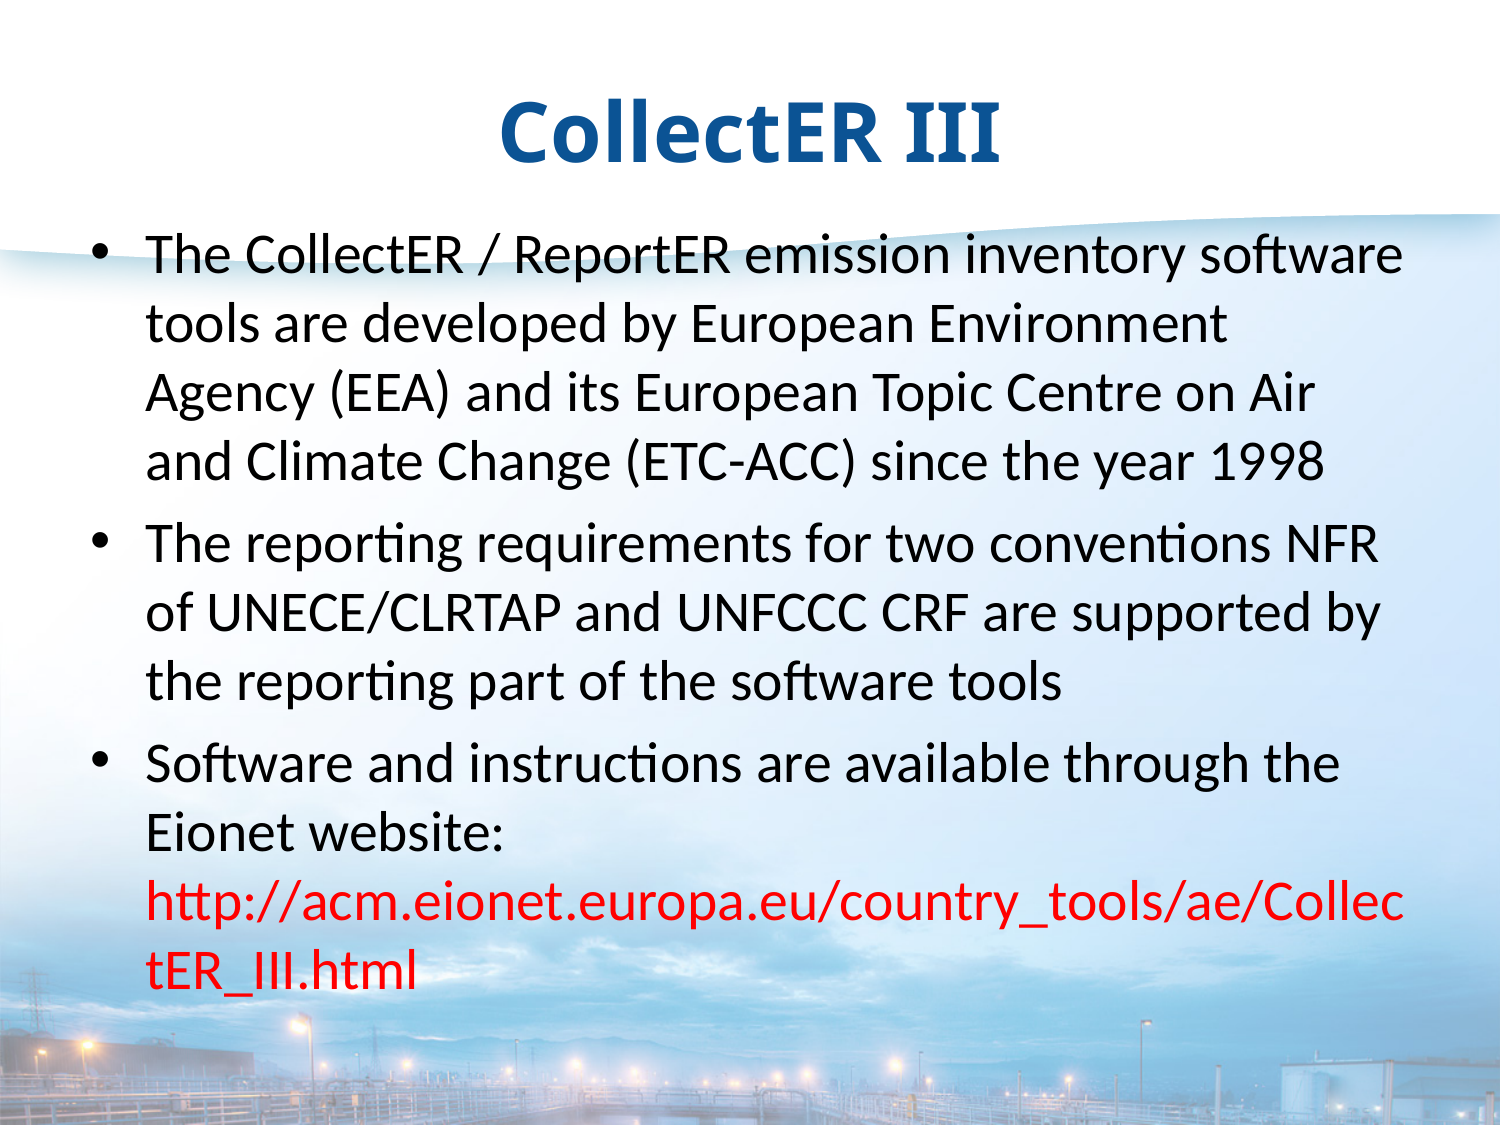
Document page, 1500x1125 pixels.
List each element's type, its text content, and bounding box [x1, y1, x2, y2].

title CollectER III [75, 45, 1425, 208]
list The CollectER / ReportER emission inventory software tools are developed by European Environment Agency (EEA) and its European Topic Centre on Air and Climate Change (ETC-ACC) since the year 1998 The reporting requirements for two conventions NFR of UNECE/CLRTAP and UNFCCC CRF are supported by the reporting part of the software tools Software and instructions are available through the Eionet website: http://acm.eionet.europa.eu/country_tools/ae/CollectER_III.html [75, 208, 1425, 1083]
picture [0, 215, 1500, 1125]
